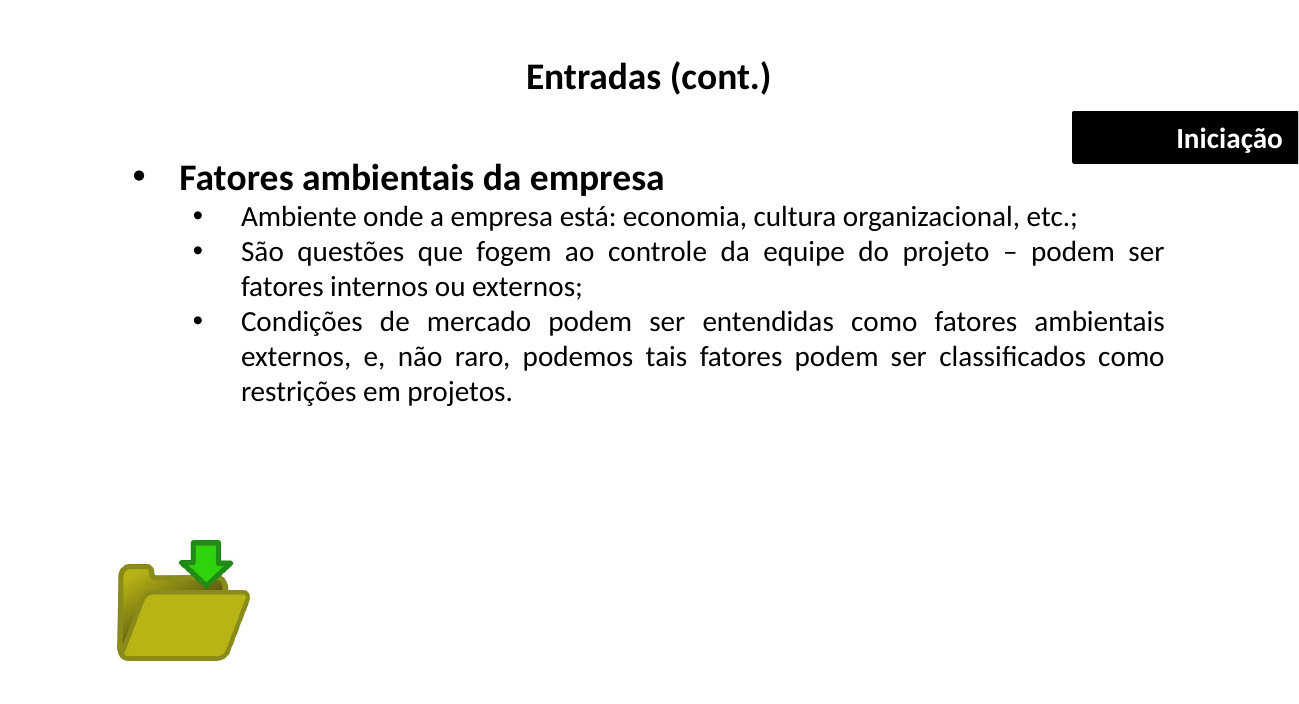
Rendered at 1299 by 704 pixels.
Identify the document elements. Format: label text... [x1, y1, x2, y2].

text_box Entradas (cont.) [0, 44, 1299, 106]
picture [117, 540, 250, 661]
text_box Fatores ambientais da empresa Ambiente onde a empresa está: economia, cultura organizacional, etc.; São questões que fogem ao controle da equipe do projeto – podem ser fatores internos ou externos; Condições de mercado podem ser entendidas como fatores ambientais externos, e, não raro, podemos tais fatores podem ser classificados como restrições em projetos. [117, 145, 1181, 418]
text_box Iniciação [1074, 112, 1299, 162]
